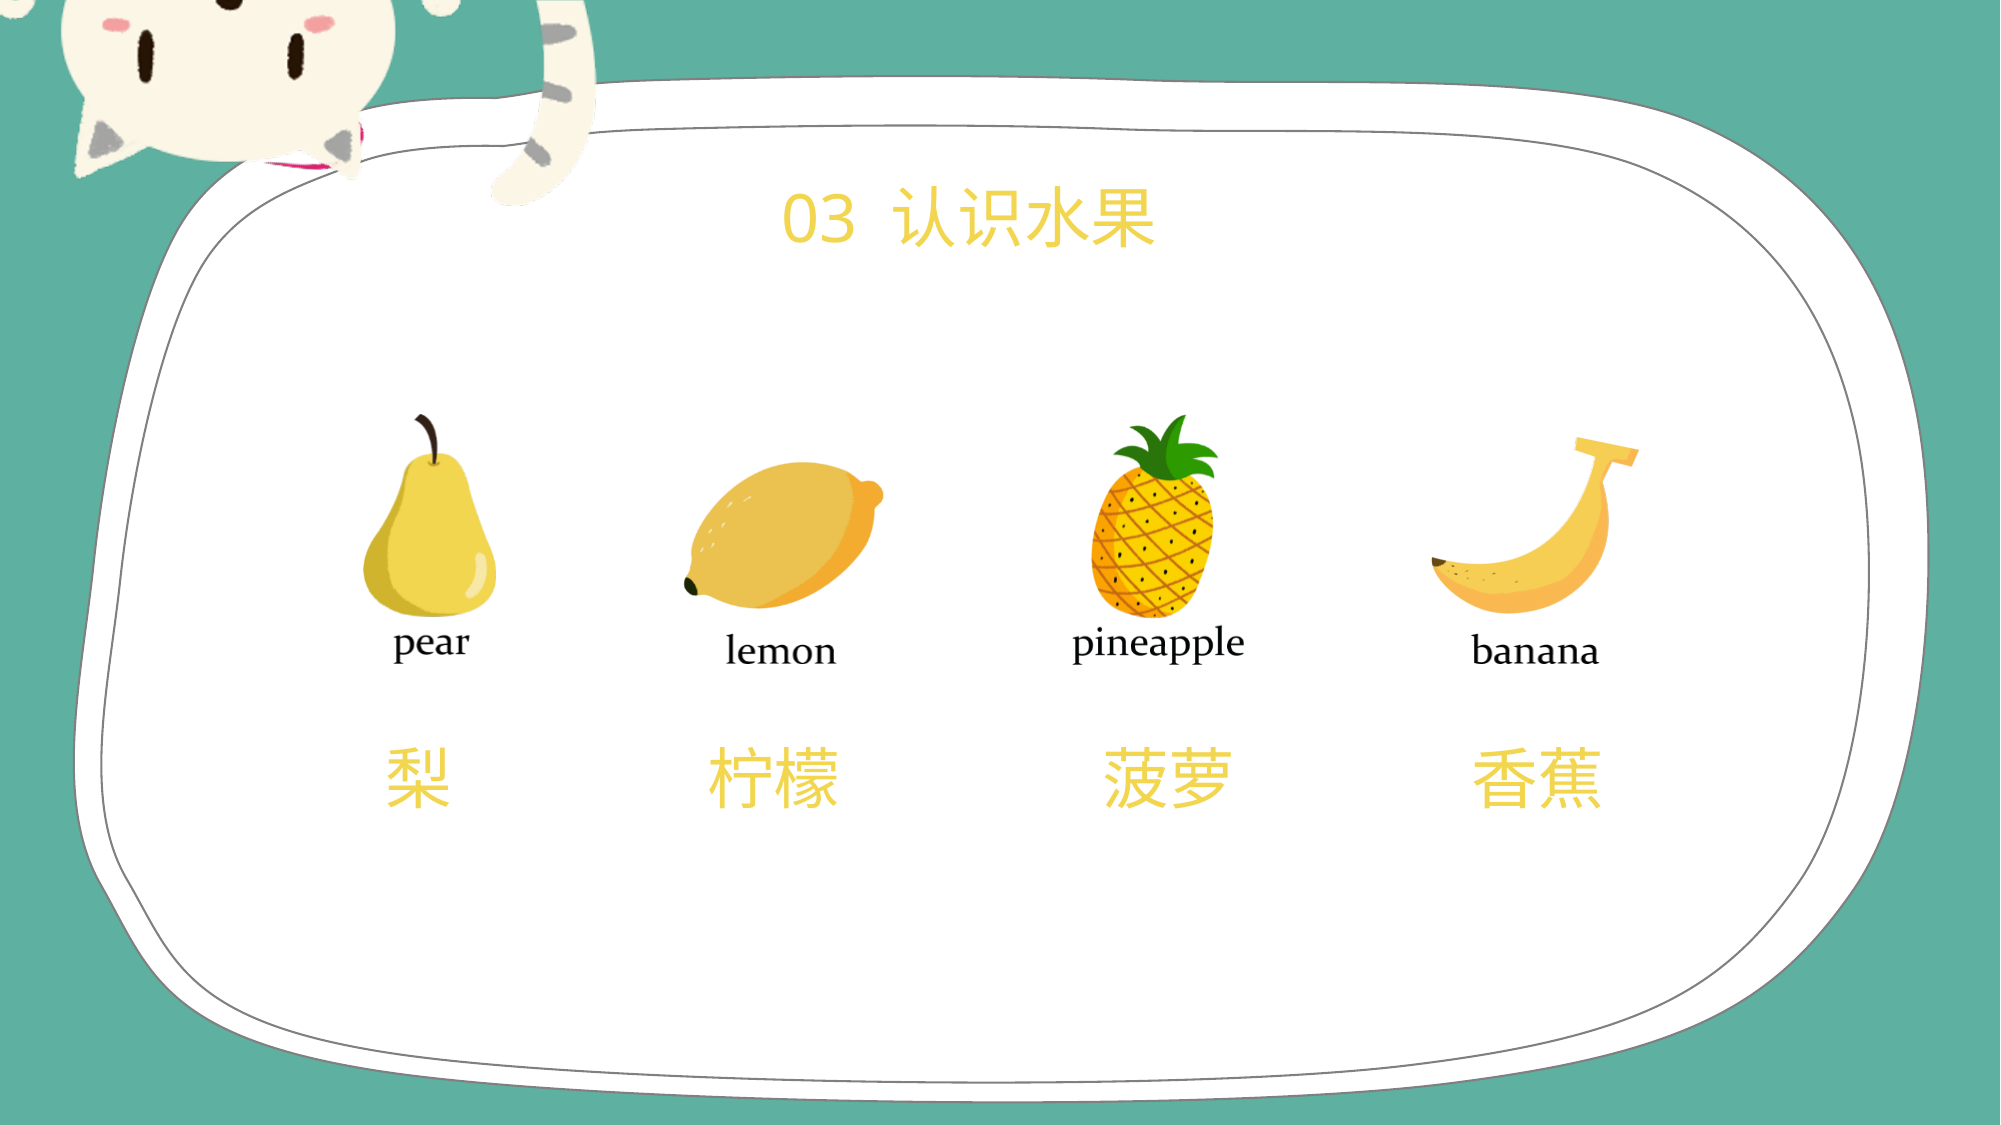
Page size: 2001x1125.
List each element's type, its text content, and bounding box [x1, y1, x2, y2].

picture [0, 0, 597, 217]
text_box 柠檬 [692, 729, 940, 825]
picture [683, 461, 885, 664]
text_box 03 认识水果 [766, 168, 1270, 264]
text_box 梨 [370, 729, 619, 825]
picture [1431, 437, 1639, 664]
text_box 菠萝 [1087, 729, 1336, 825]
picture [363, 414, 496, 664]
picture [1071, 414, 1244, 665]
text_box 香蕉 [1456, 729, 1704, 825]
